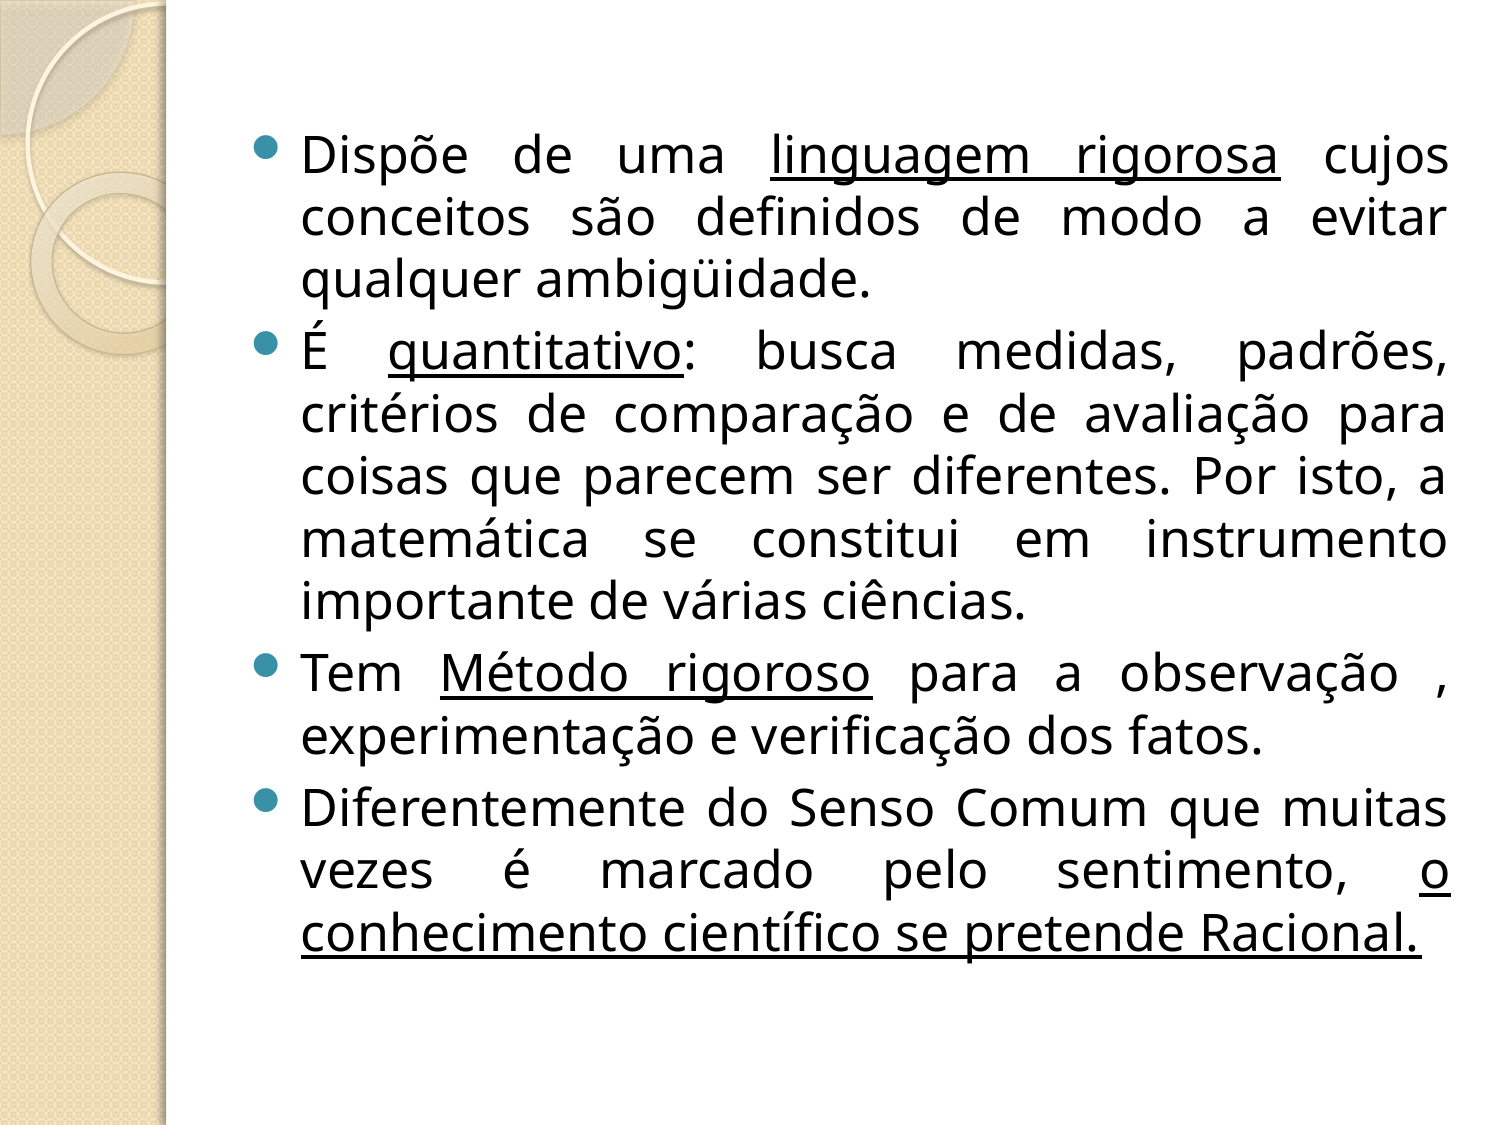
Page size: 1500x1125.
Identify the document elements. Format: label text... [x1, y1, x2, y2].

list Dispõe de uma linguagem rigorosa cujos conceitos são definidos de modo a evitar qualquer ambigüidade. É quantitativo: busca medidas, padrões, critérios de comparação e de avaliação para coisas que parecem ser diferentes. Por isto, a matemática se constitui em instrumento importante de várias ciências. Tem Método rigoroso para a observação , experimentação e verificação dos fatos. Diferentemente do Senso Comum que muitas vezes é marcado pelo sentimento, o conhecimento científico se pretende Racional. [235, 113, 1466, 1025]
